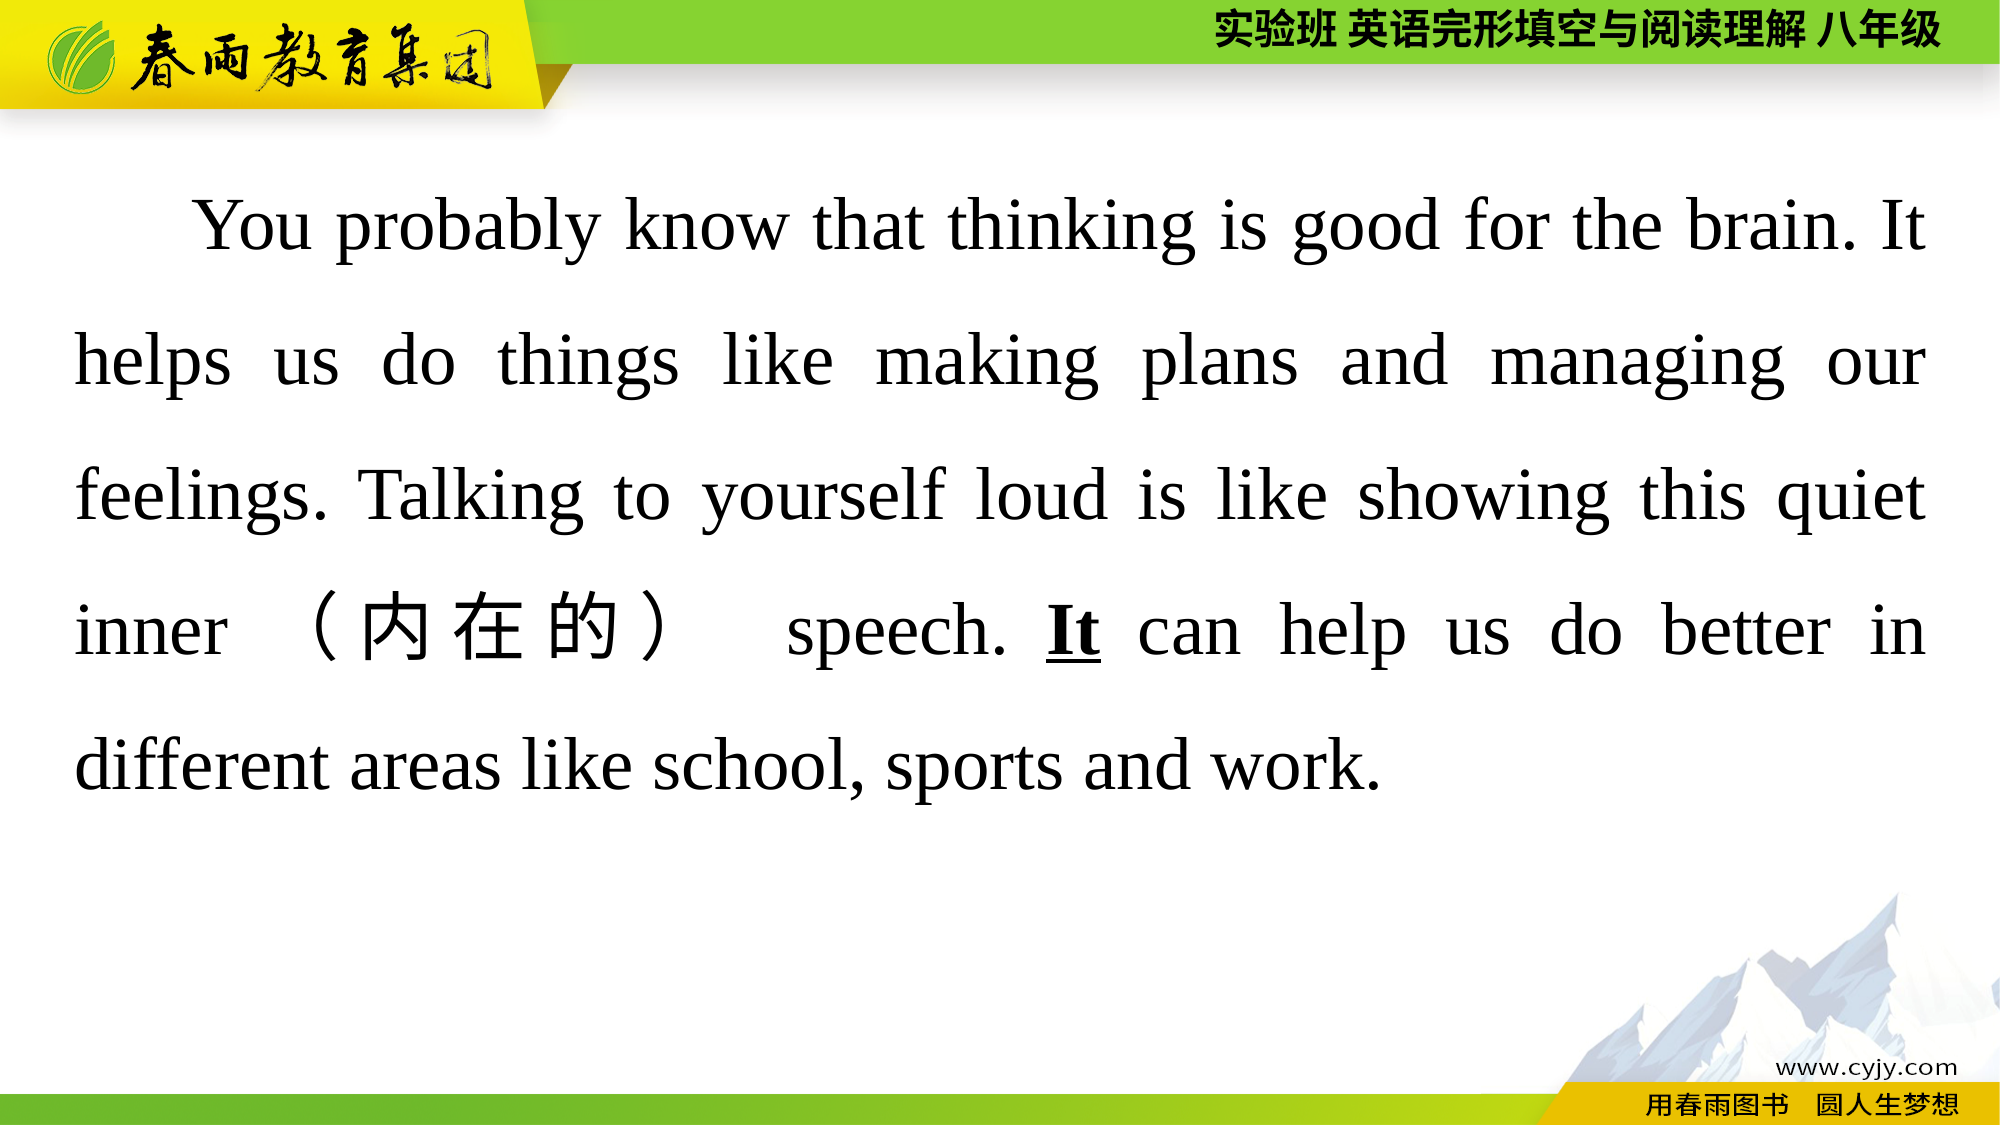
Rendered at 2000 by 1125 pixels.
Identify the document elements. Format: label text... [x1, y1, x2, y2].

picture [0, 0, 2000, 1125]
list You probably know that thinking is good for the brain. It helps us do things like making plans and managing our feelings. Talking to yourself loud is like showing this quiet inner（内在的） speech. It can help us do better in different areas like school, sports and work. [59, 122, 1944, 803]
